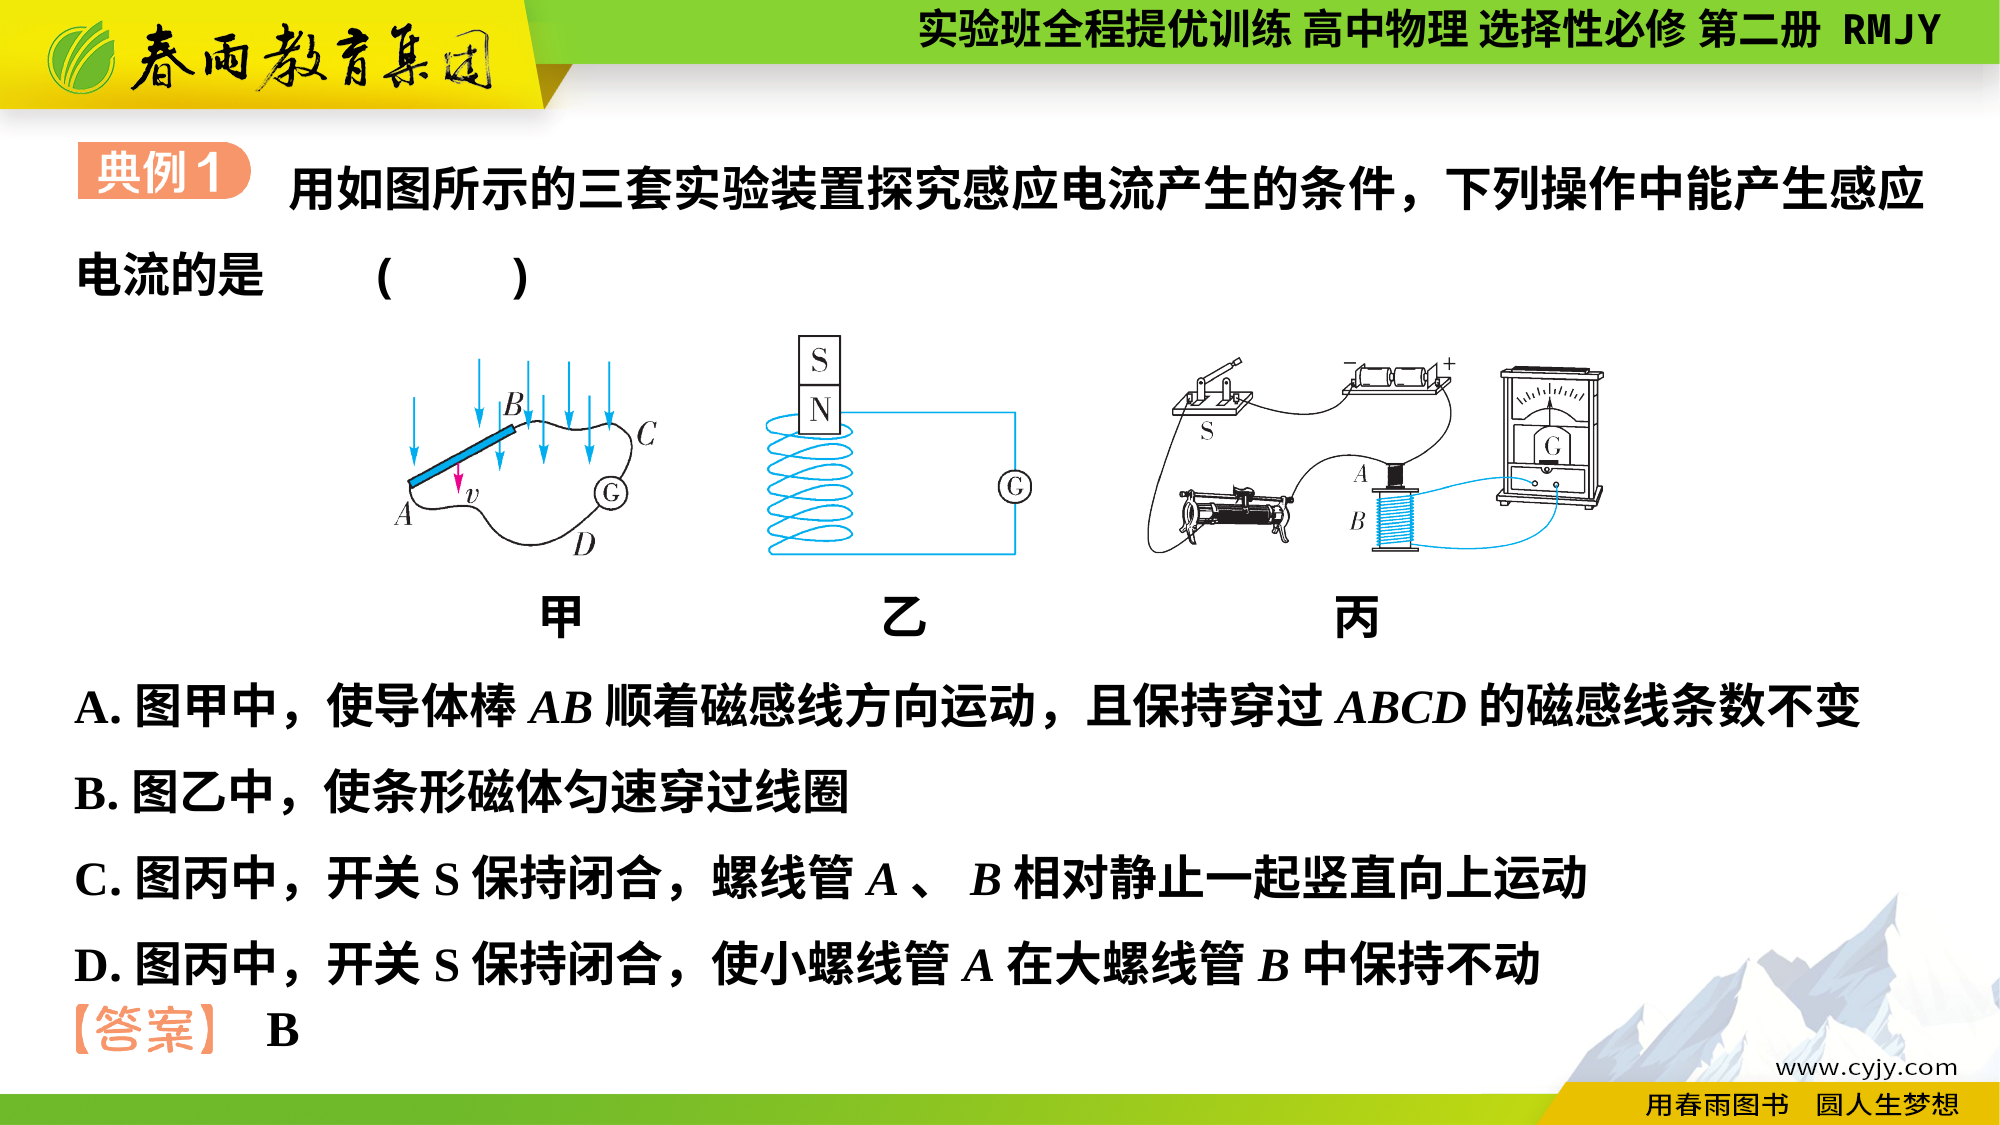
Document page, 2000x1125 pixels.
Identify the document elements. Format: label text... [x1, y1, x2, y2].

text_box 甲 乙 丙 [522, 550, 1401, 652]
text_box B [251, 989, 315, 1064]
list 用如图所示的三套实验装置探究感应电流产生的条件，下列操作中能产生感应电流的是 ( ) A.图甲中，使导体棒AB顺着磁感线方向运动，且保持穿过ABCD的磁感线条数不变 B.图乙中，使条形磁体匀速穿过线圈 C.图丙中，开关S保持闭合，螺线管A、B相对静止一起竖直向上运动 D.图丙中，开关S保持闭合，使小螺线管A在大螺线管B中保持不动 [59, 122, 1944, 1009]
picture [0, 0, 2000, 1125]
